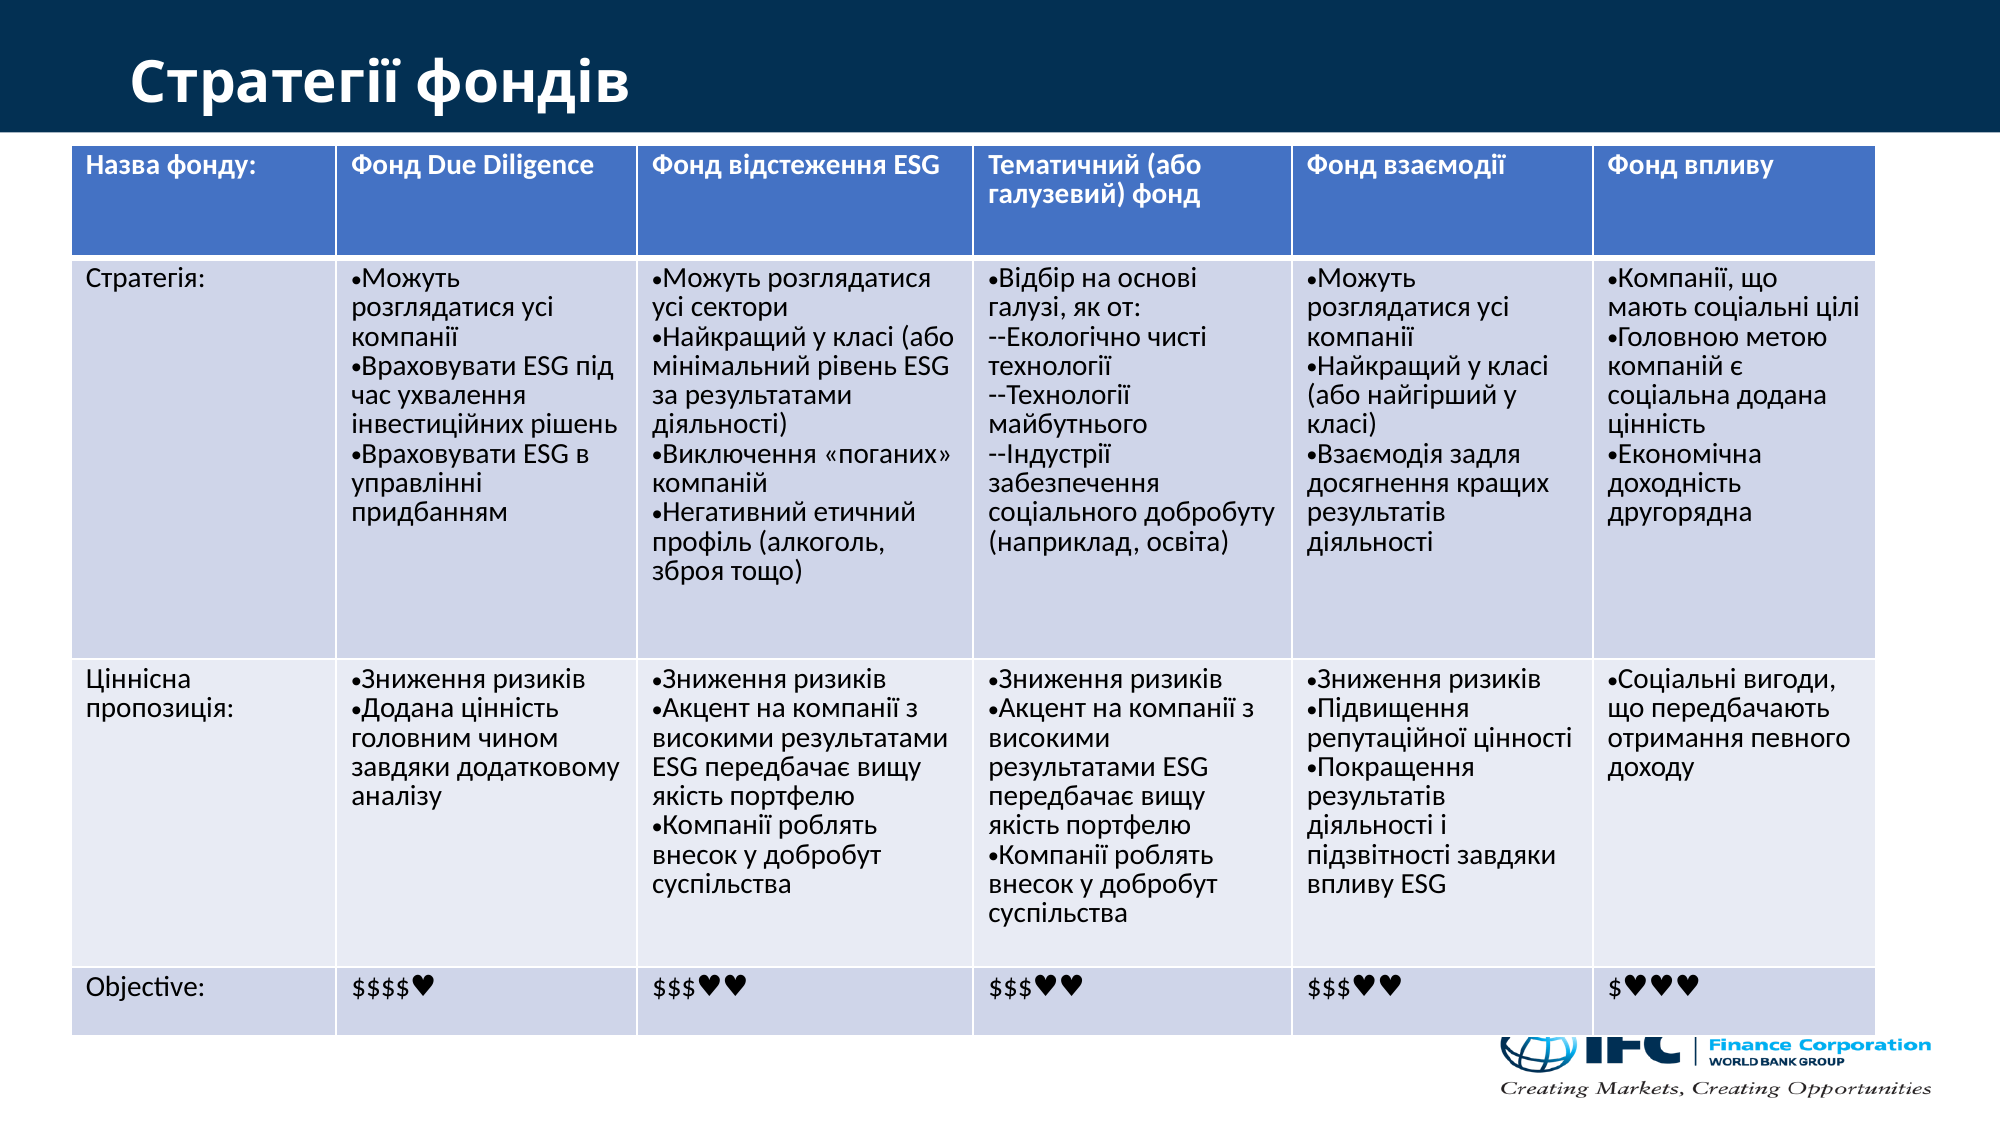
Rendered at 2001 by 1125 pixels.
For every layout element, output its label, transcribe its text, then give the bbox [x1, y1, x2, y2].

table_header Фонд Due Diligence [337, 146, 636, 255]
table_cell Можуть розглядатися усі компанії Найкращий у класі (або найгірший у класі) Взаємодія задля досягнення кращих результатів діяльності [1293, 261, 1592, 658]
table_header Назва фонду: [72, 146, 335, 255]
table_cell Ціннісна пропозиція: [72, 660, 335, 966]
table_cell Компанії, що мають соціальні цілі Головною метою компаній є соціальна додана цінність Економічна доходність другорядна [1594, 261, 1875, 658]
table_cell $$$♥♥ [638, 968, 972, 1035]
table_cell Objective: [72, 968, 335, 1035]
table_cell $$$$♥ [337, 968, 636, 1035]
table_cell $$$♥♥ [1293, 968, 1592, 1035]
table_cell Можуть розглядатися усі компанії Враховувати ESG під час ухвалення інвестиційних рішень Враховувати ESG в управлінні придбанням [337, 261, 636, 658]
table_cell Зниження ризиків Акцент на компанії з високими результатами ESG передбачає вищу якість портфелю Компанії роблять внесок у добробут суспільства [974, 660, 1291, 966]
table_cell Стратегія: [72, 261, 335, 658]
table_header Фонд впливу [1594, 146, 1875, 255]
table_cell Зниження ризиків Додана цінність головним чином завдяки додатковому аналізу [337, 660, 636, 966]
title Стратегії фондів [114, 49, 1890, 119]
picture [1500, 1015, 1931, 1098]
table_cell Можуть розглядатися усі сектори Найкращий у класі (або мінімальний рівень ESG за результатами діяльності) Виключення «поганих» компаній Негативний етичний профіль (алкоголь, зброя тощо) [638, 261, 972, 658]
table_cell Зниження ризиків Підвищення репутаційної цінності Покращення результатів діяльності і підзвітності завдяки впливу ESG [1293, 660, 1592, 966]
table_cell $♥♥♥ [1594, 968, 1875, 1035]
table_cell $$$♥♥ [974, 968, 1291, 1035]
table_header Тематичний (або галузевий) фонд [974, 146, 1291, 255]
table_cell Соціальні вигоди, що передбачають отримання певного доходу [1594, 660, 1875, 966]
table_cell Зниження ризиків Акцент на компанії з високими результатами ESG передбачає вищу якість портфелю Компанії роблять внесок у добробут суспільства [638, 660, 972, 966]
table_header Фонд відстеження ESG [638, 146, 972, 255]
table_cell Відбір на основі галузі, як от: --Екологічно чисті технології --Технології майбутнього --Індустрії забезпечення соціального добробуту (наприклад, освіта) [974, 261, 1291, 658]
table_header Фонд взаємодії [1293, 146, 1592, 255]
